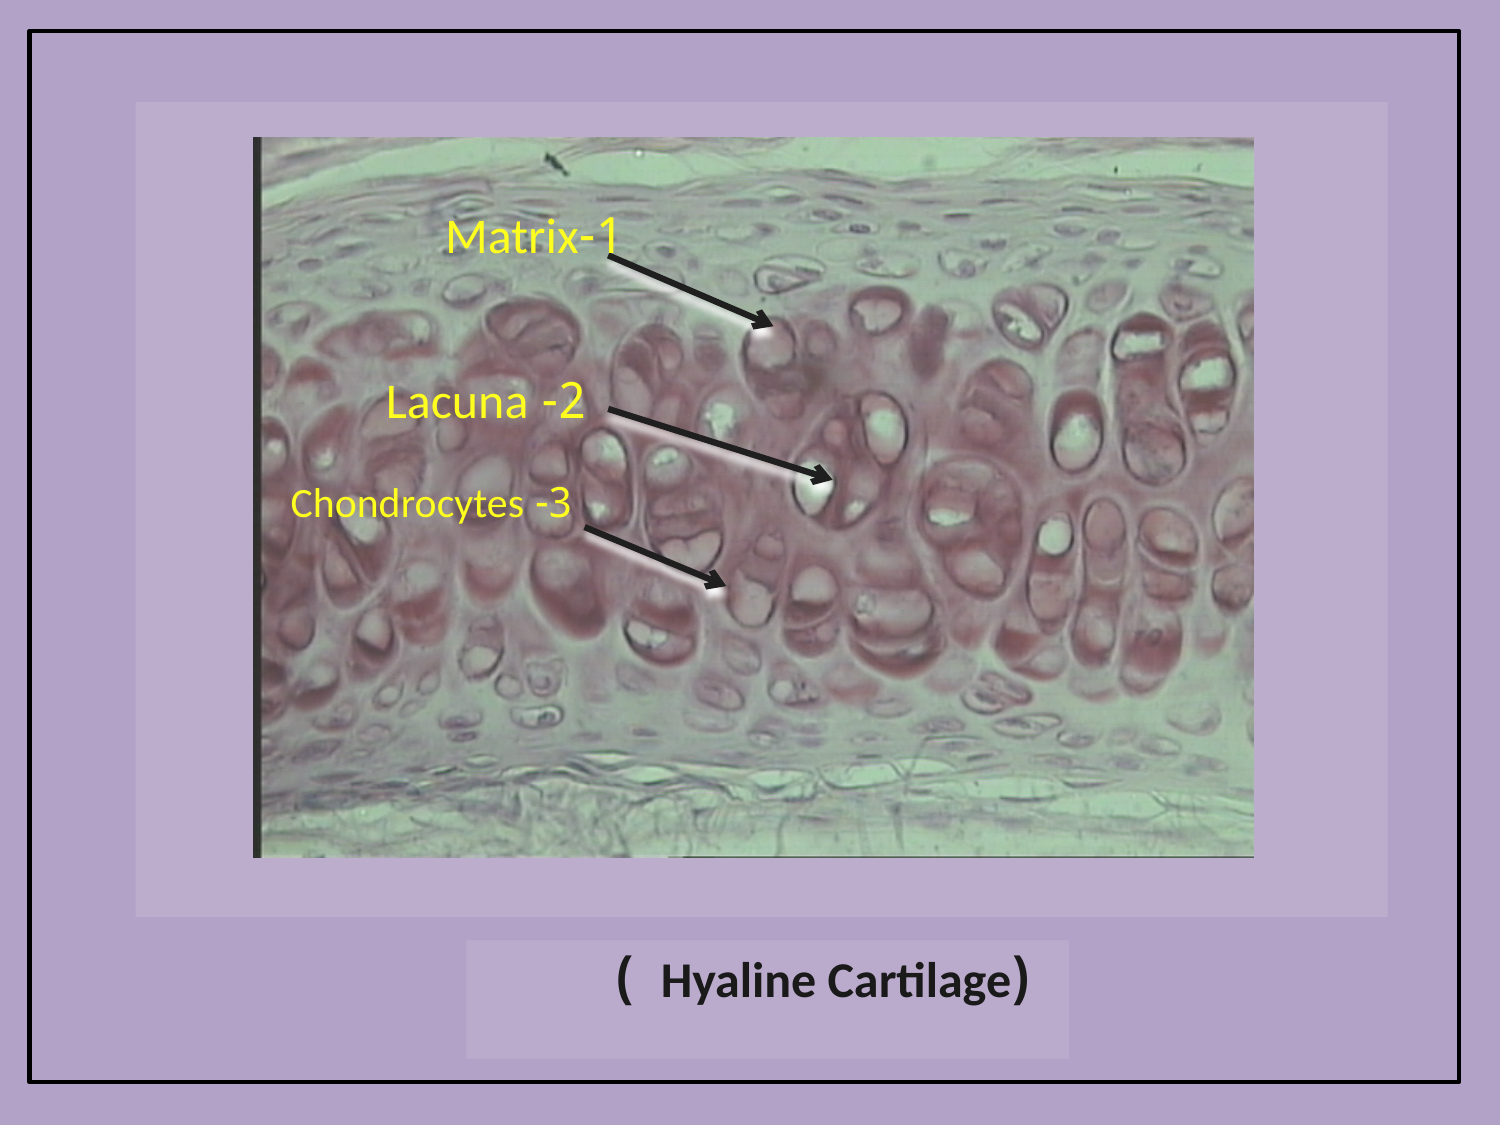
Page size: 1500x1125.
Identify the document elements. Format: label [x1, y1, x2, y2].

text_box [607, 408, 833, 480]
text_box [464, 938, 1071, 1061]
text_box [134, 100, 1390, 919]
text_box [27, 29, 1461, 1084]
picture [253, 136, 1255, 858]
text_box [607, 255, 774, 327]
text_box [584, 526, 727, 587]
